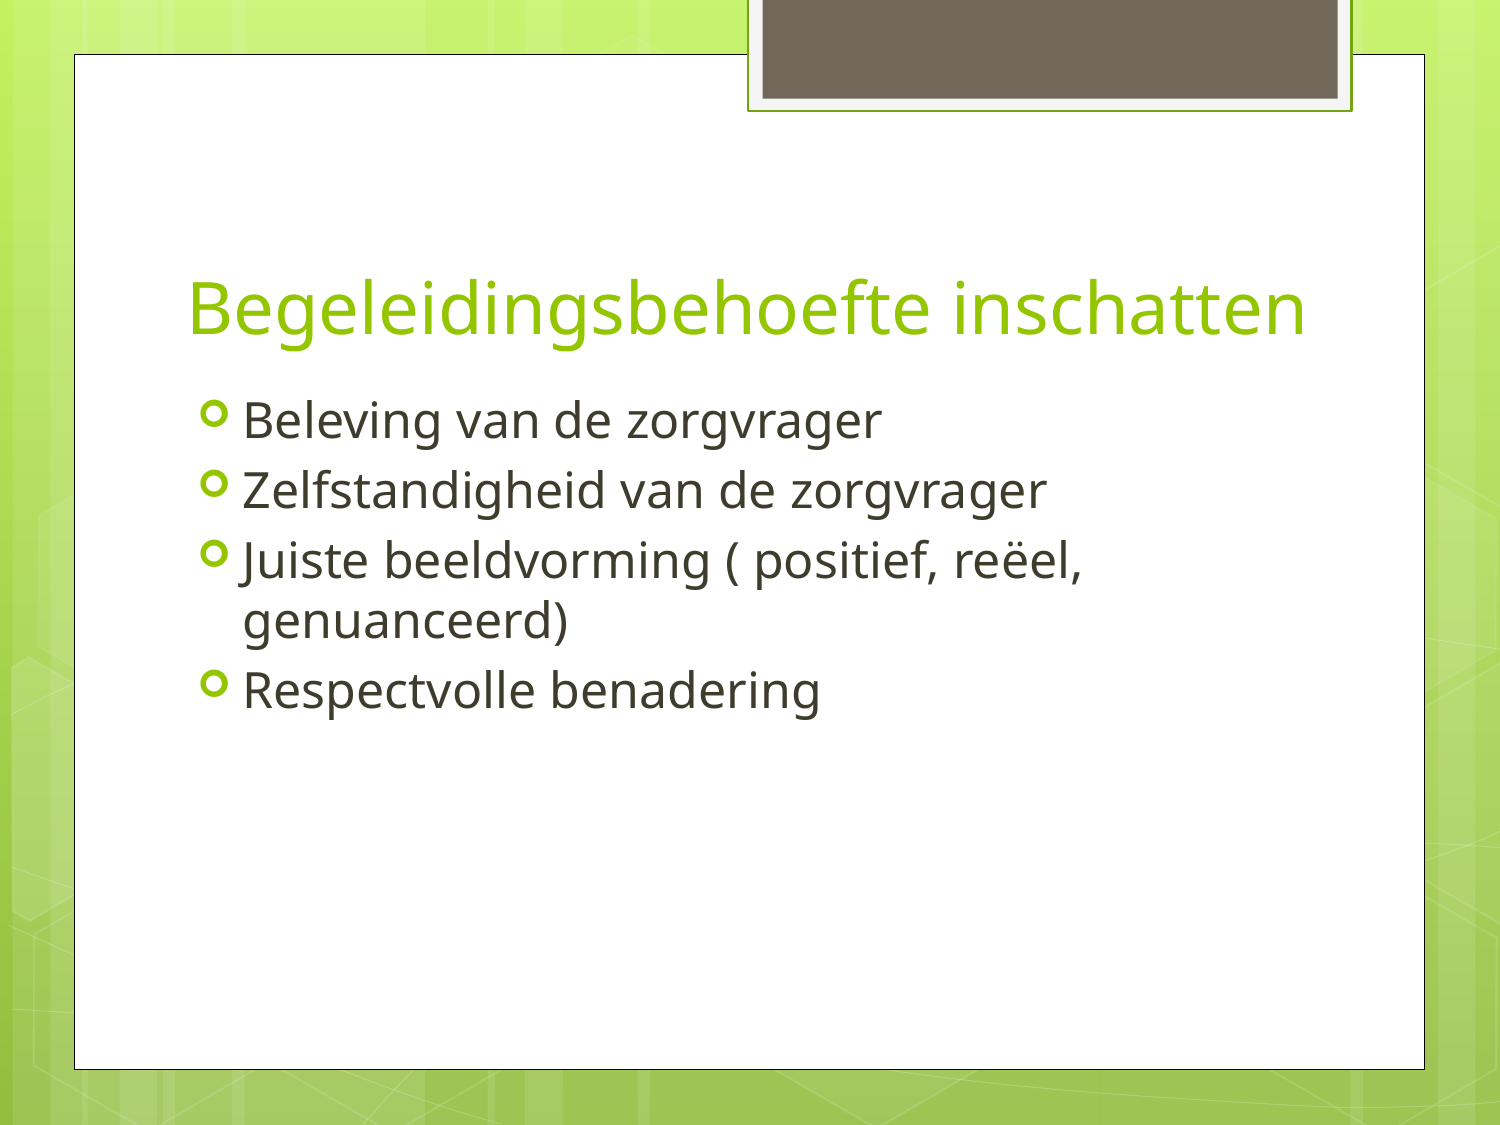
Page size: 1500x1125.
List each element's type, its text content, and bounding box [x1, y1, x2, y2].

title Begeleidingsbehoefte inschatten [171, 168, 1324, 357]
list Beleving van de zorgvrager Zelfstandigheid van de zorgvrager Juiste beeldvorming ( positief, reëel, genuanceerd) Respectvolle benadering [171, 381, 1283, 957]
